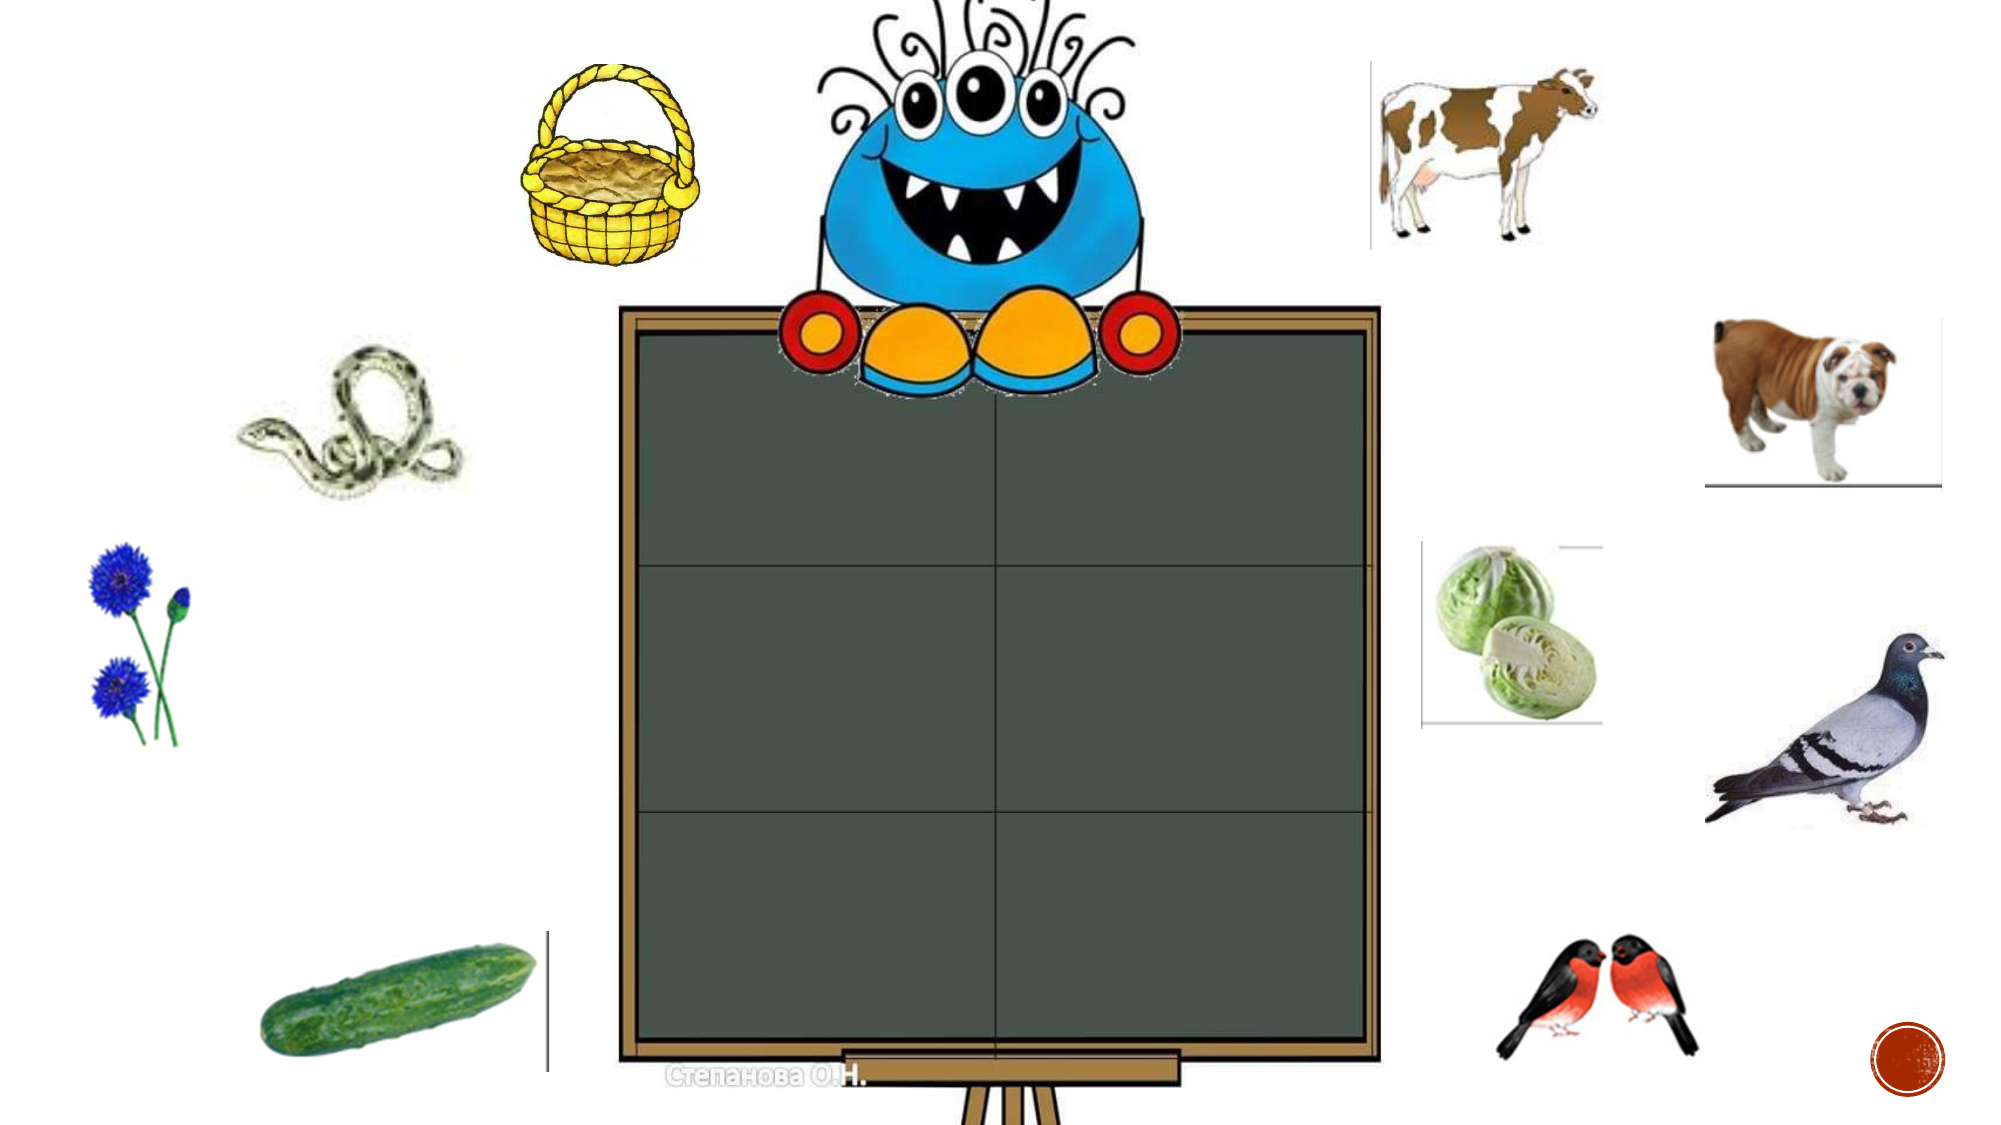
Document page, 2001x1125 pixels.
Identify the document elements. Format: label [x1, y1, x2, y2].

picture [520, 0, 1608, 1125]
picture [258, 931, 550, 1072]
picture [1705, 318, 1943, 492]
picture [1490, 929, 1706, 1070]
picture [228, 334, 474, 506]
picture [76, 541, 210, 754]
picture [1705, 625, 1949, 830]
